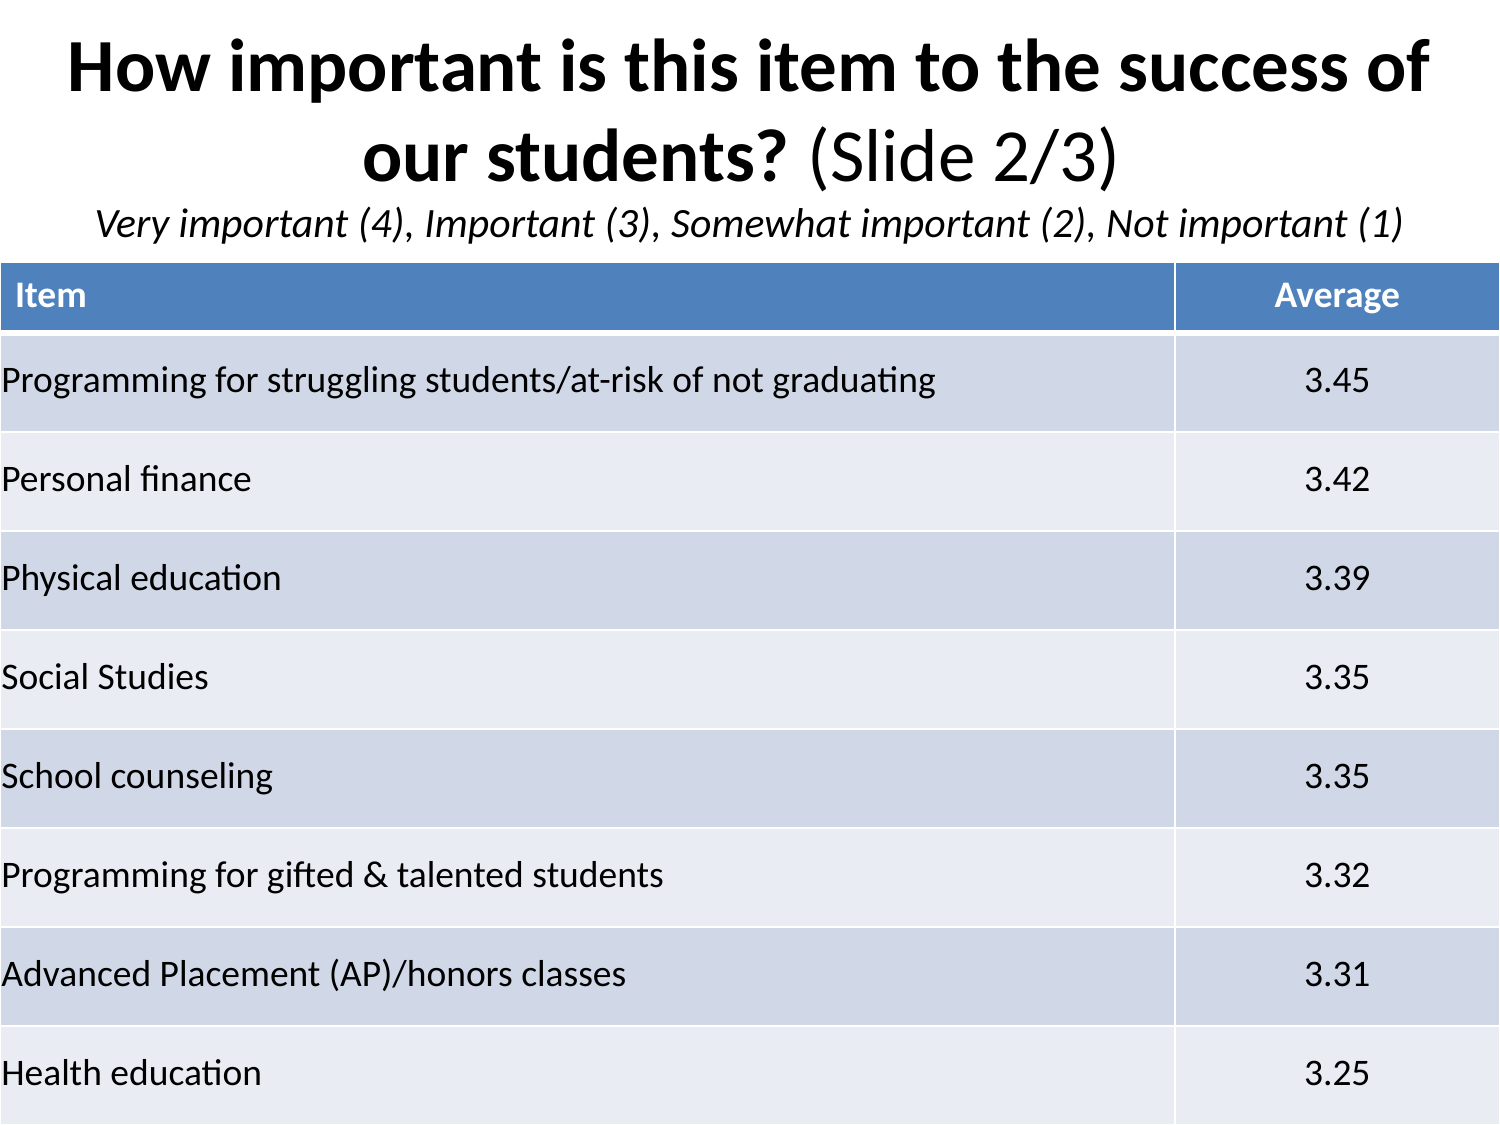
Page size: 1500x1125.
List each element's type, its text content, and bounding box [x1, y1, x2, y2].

title How important is this item to the success of our students? (Slide 2/3) Very important (4), Important (3), Somewhat important (2), Not important (1) [0, 0, 1500, 262]
table_cell 3.42 [1176, 433, 1499, 530]
table_cell 3.39 [1176, 532, 1499, 629]
table_cell 3.25 [1176, 1027, 1499, 1124]
table_cell School counseling [1, 730, 1174, 827]
table_cell Physical education [1, 532, 1174, 629]
table_cell Programming for struggling students/at-risk of not graduating [1, 336, 1174, 431]
table_cell Advanced Placement (AP)/honors classes [1, 928, 1174, 1025]
table_cell 3.31 [1176, 928, 1499, 1025]
table_cell Programming for gifted & talented students [1, 829, 1174, 926]
table_cell 3.32 [1176, 829, 1499, 926]
table_cell 3.45 [1176, 336, 1499, 431]
table_cell 3.35 [1176, 730, 1499, 827]
table_header Average [1176, 263, 1499, 330]
table_cell Health education [1, 1027, 1174, 1124]
table_header Item [1, 263, 1174, 330]
table_cell Social Studies [1, 631, 1174, 728]
table_cell 3.35 [1176, 631, 1499, 728]
table_cell Personal finance [1, 433, 1174, 530]
